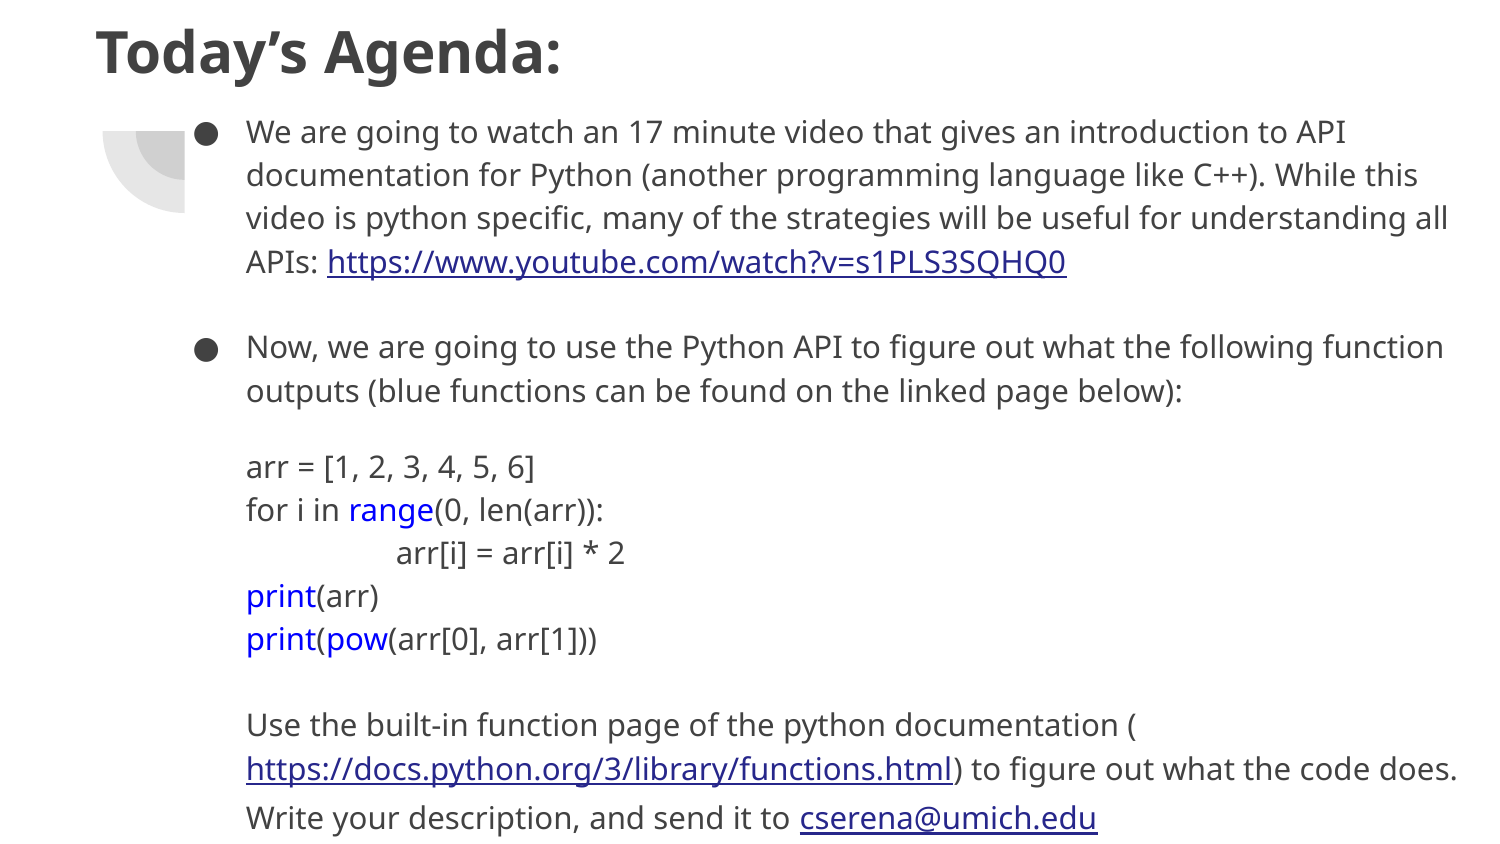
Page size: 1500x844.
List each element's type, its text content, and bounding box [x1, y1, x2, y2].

list We are going to watch an 17 minute video that gives an introduction to API documentation for Python (another programming language like C++). While this video is python specific, many of the strategies will be useful for understanding all APIs: https://www.youtube.com/watch?v=s1PLS3SQHQ0 Now, we are going to use the Python API to figure out what the following function outputs (blue functions can be found on the linked page below): arr = [1, 2, 3, 4, 5, 6] for i in range(0, len(arr)): arr[i] = arr[i] * 2 print(arr) print(pow(arr[0], arr[1])) Use the built-in function page of the python documentation (https://docs.python.org/3/library/functions.html) to figure out what the code does. Write your description, and send it to cserena@umich.edu [80, 91, 1500, 836]
title Today’s Agenda: [80, 0, 1235, 91]
